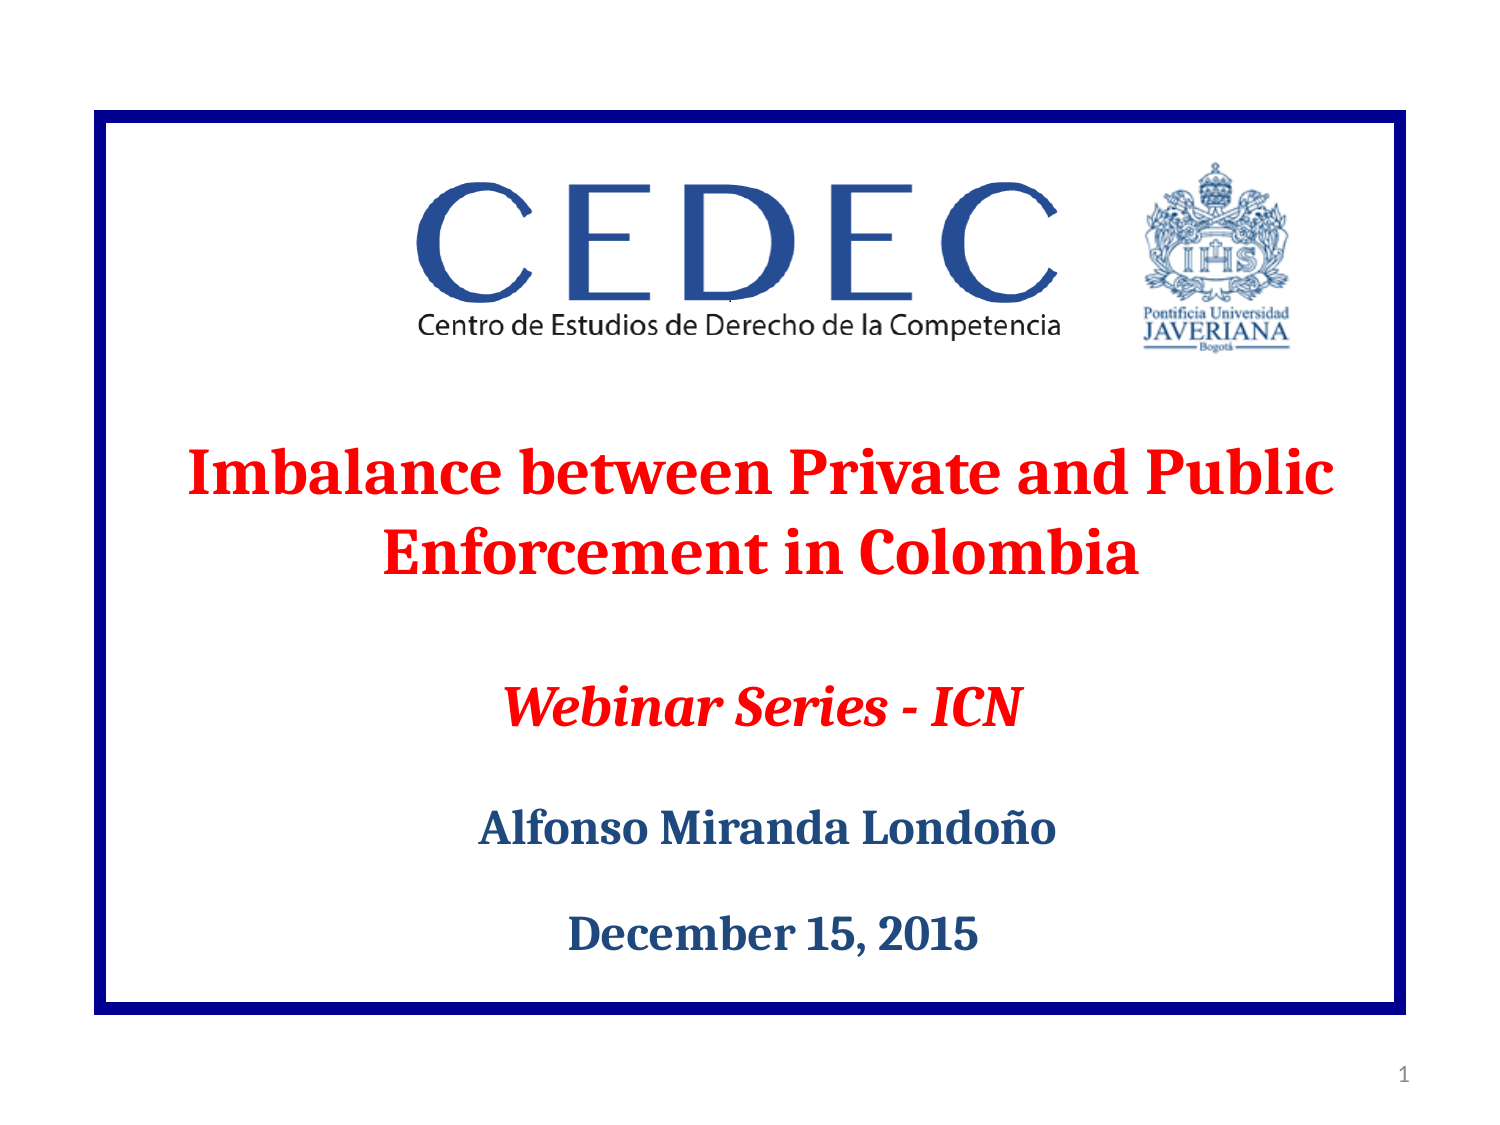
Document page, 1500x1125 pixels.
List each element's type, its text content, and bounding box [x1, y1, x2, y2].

picture [336, 153, 1306, 362]
text_box [99, 116, 1400, 1009]
slide_number 1 [1074, 1042, 1425, 1103]
